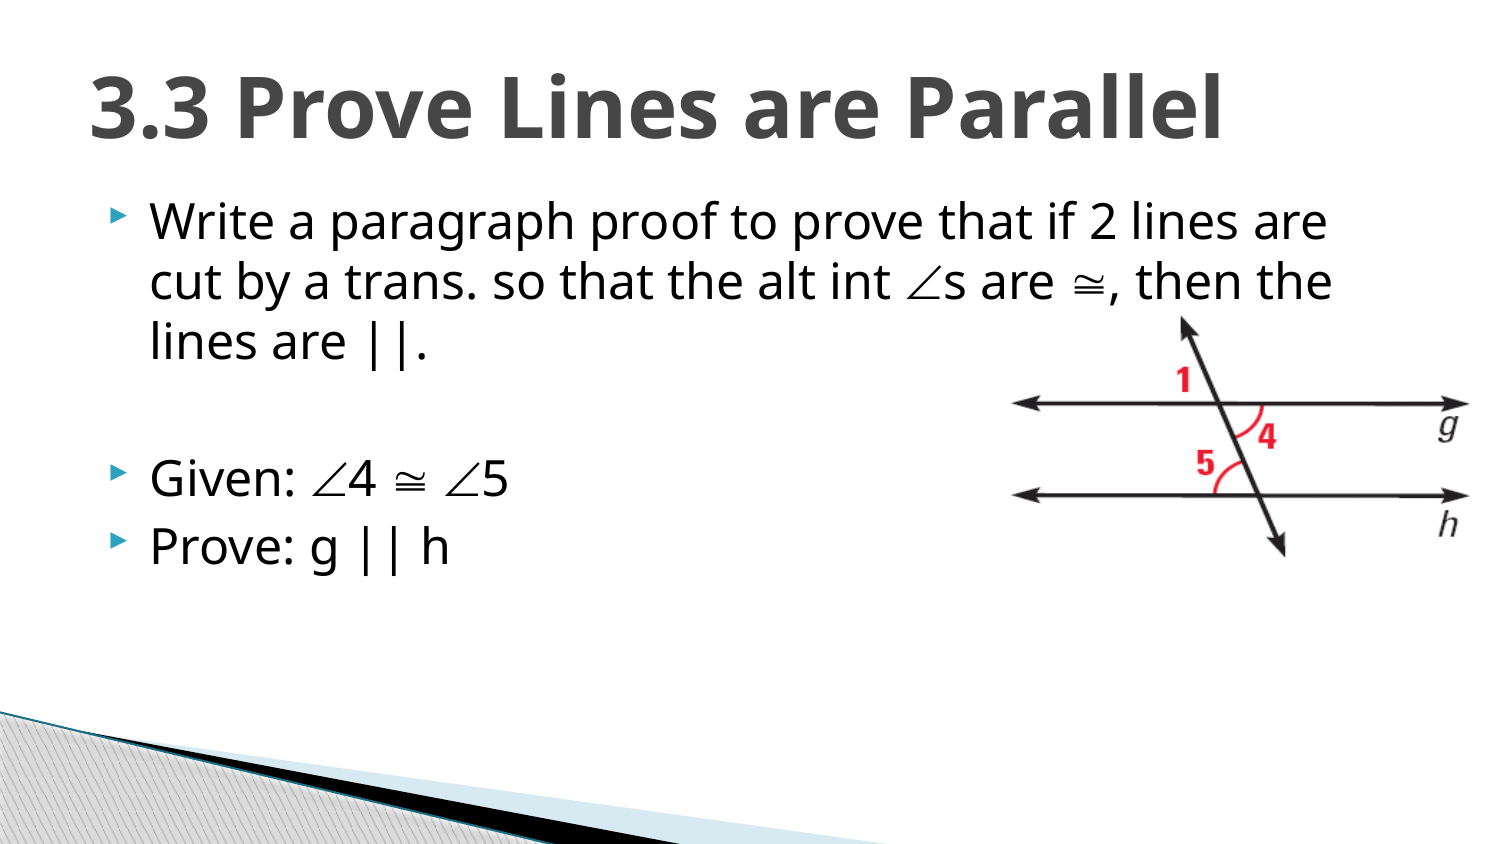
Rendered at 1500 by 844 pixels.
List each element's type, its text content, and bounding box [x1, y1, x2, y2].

picture [912, 274, 1500, 585]
title 3.3 Prove Lines are Parallel [75, 33, 1425, 175]
list Write a paragraph proof to prove that if 2 lines are cut by a trans. so that the alt int s are , then the lines are ||. Given: 4  5 Prove: g || h [75, 182, 1425, 740]
